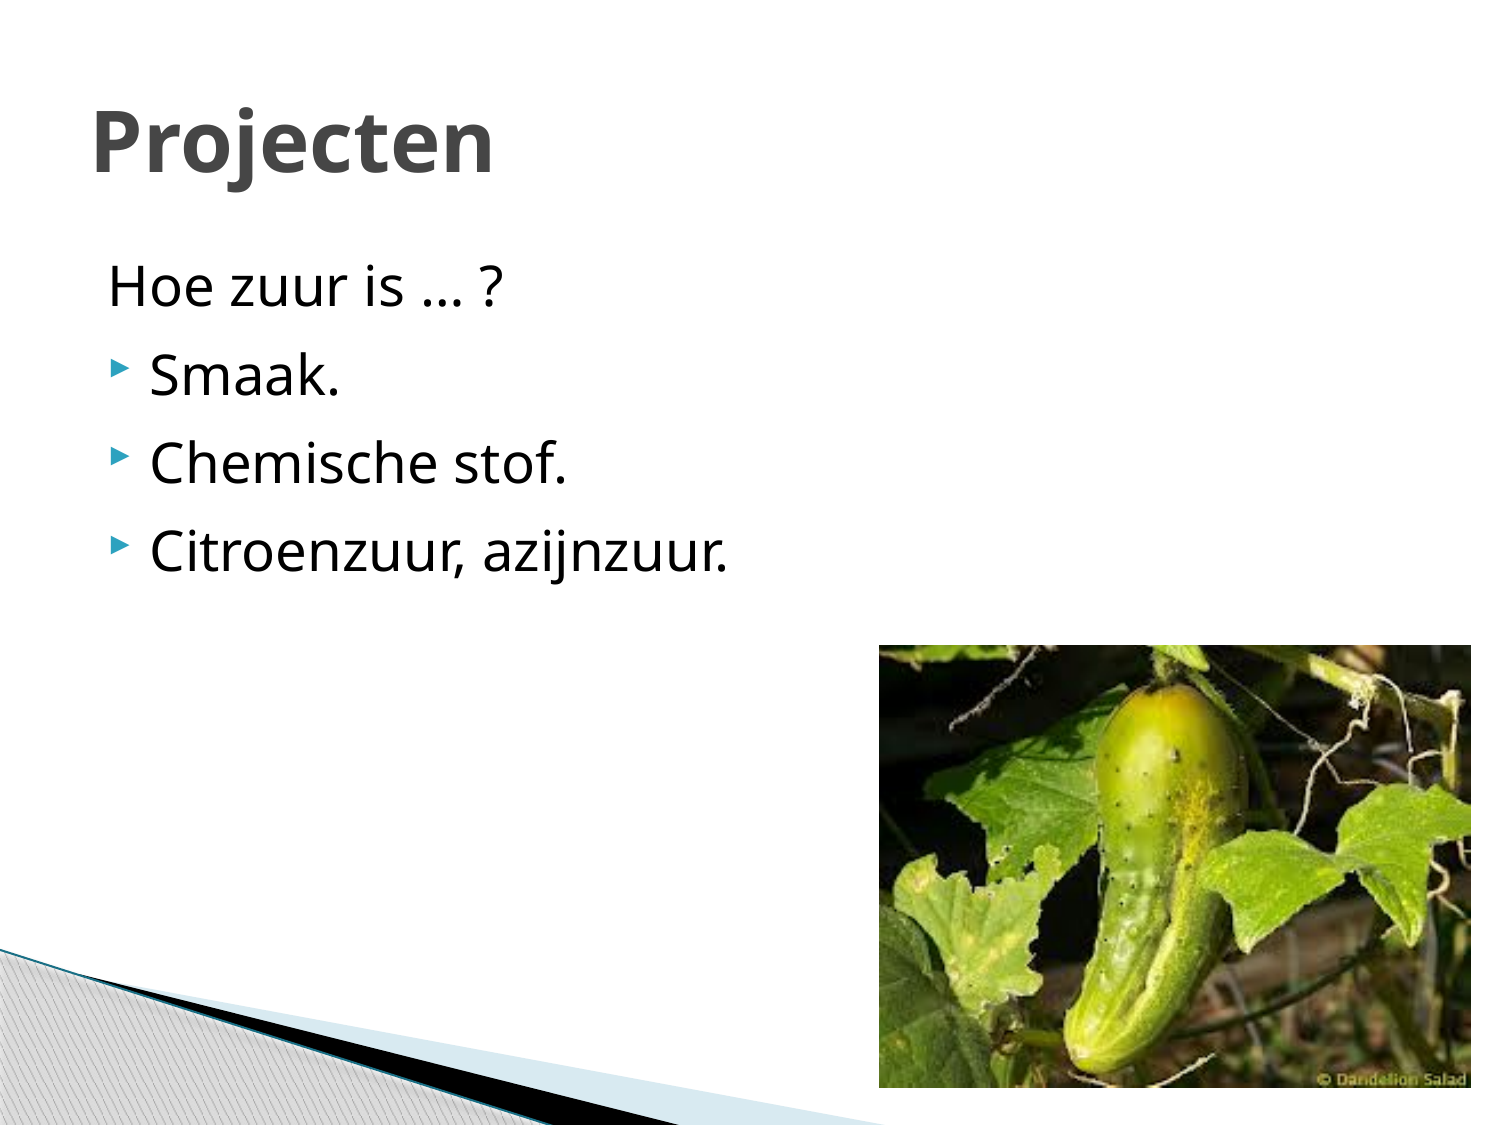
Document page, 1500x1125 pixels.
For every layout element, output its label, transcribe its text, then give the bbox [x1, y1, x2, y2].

picture [879, 644, 1471, 1088]
title Projecten [75, 45, 1425, 233]
list Hoe zuur is … ? Smaak. Chemische stof. Citroenzuur, azijnzuur. [75, 243, 1425, 986]
